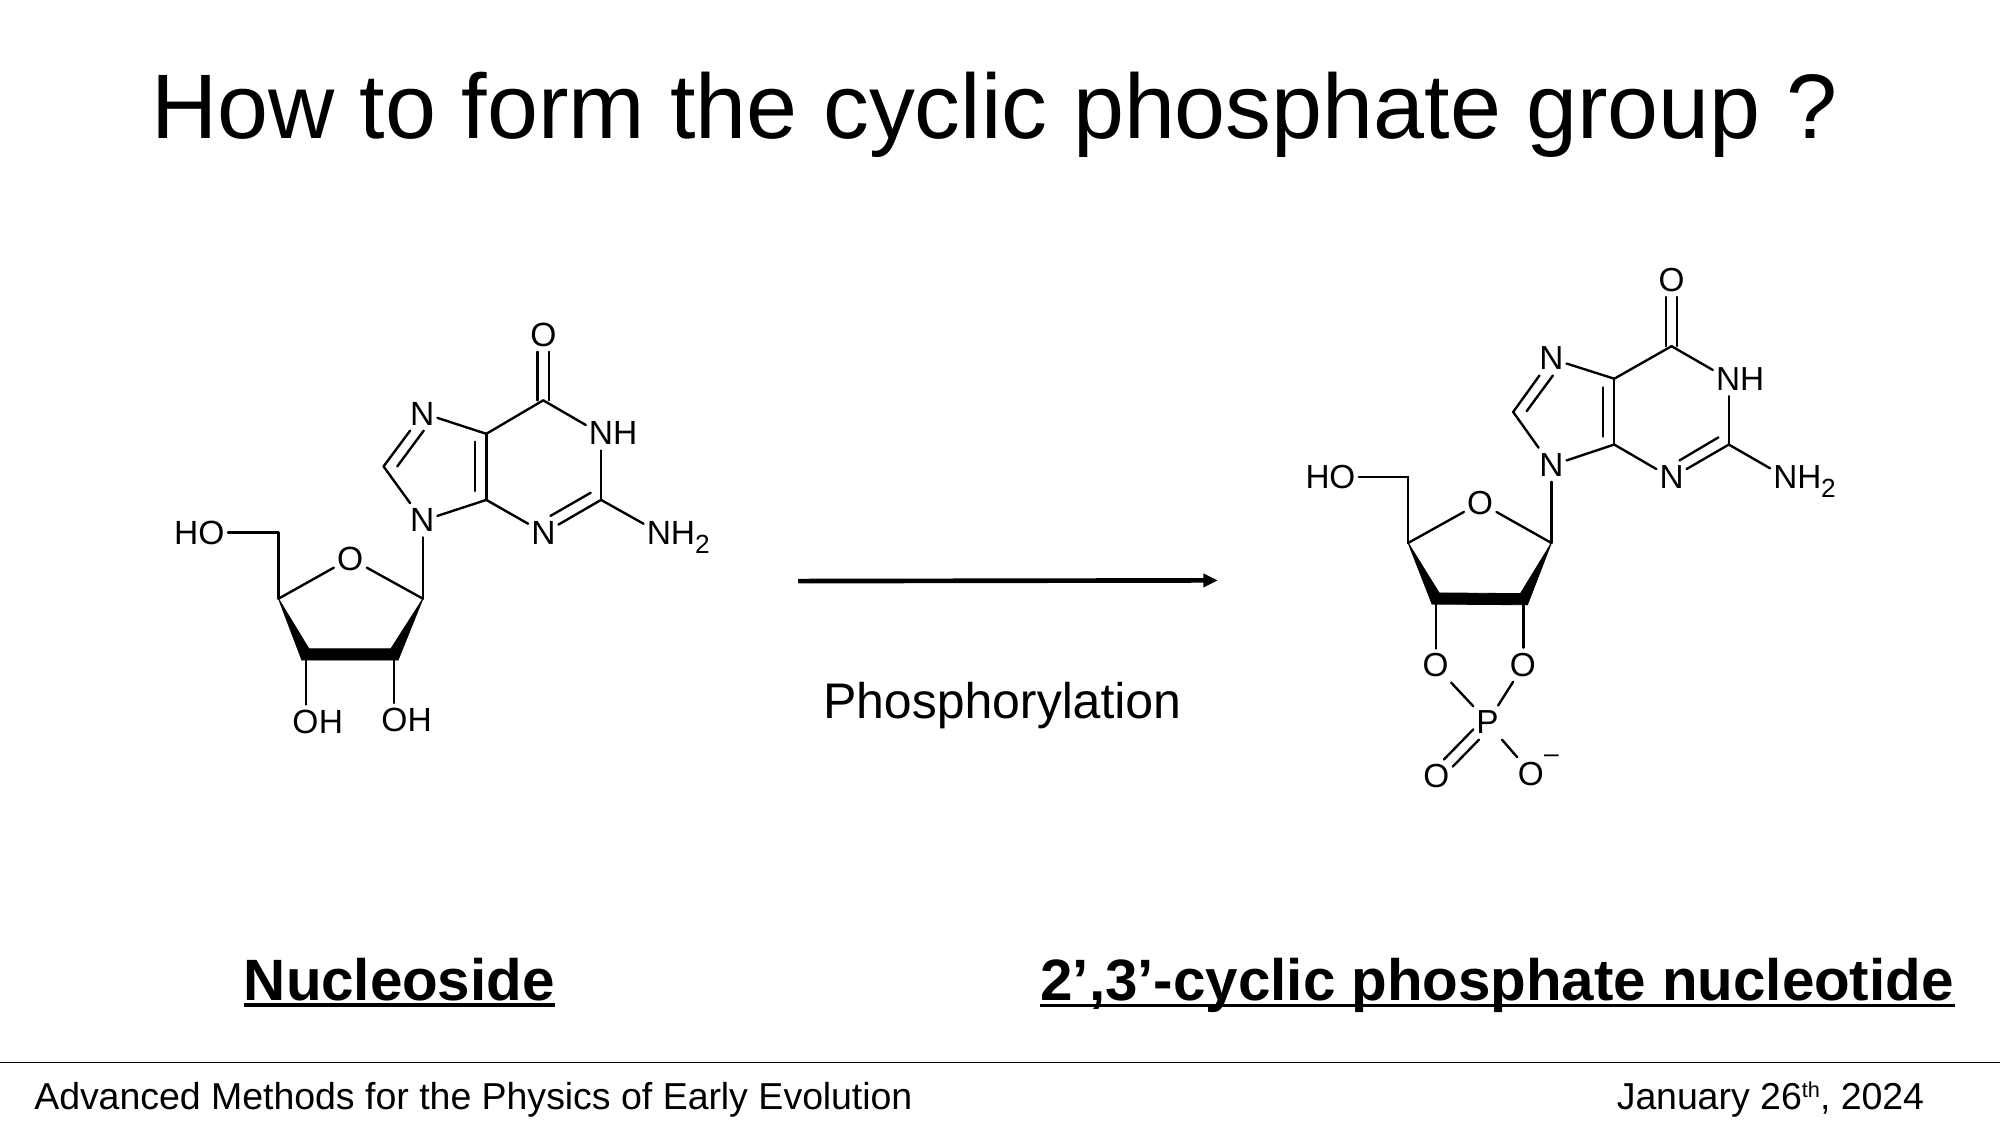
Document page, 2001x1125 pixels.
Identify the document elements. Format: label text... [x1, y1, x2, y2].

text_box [1305, 261, 1837, 796]
text_box Advanced Methods for the Physics of Early Evolution [19, 1064, 928, 1125]
text_box January 26th, 2024 [1602, 1064, 1939, 1125]
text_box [174, 315, 711, 742]
text_box Nucleoside [229, 934, 570, 1020]
title How to form the cyclic phosphate group ? [65, 0, 1925, 218]
text_box Phosphorylation [808, 660, 1208, 736]
text_box 2’,3’-cyclic phosphate nucleotide [1025, 934, 1970, 1020]
